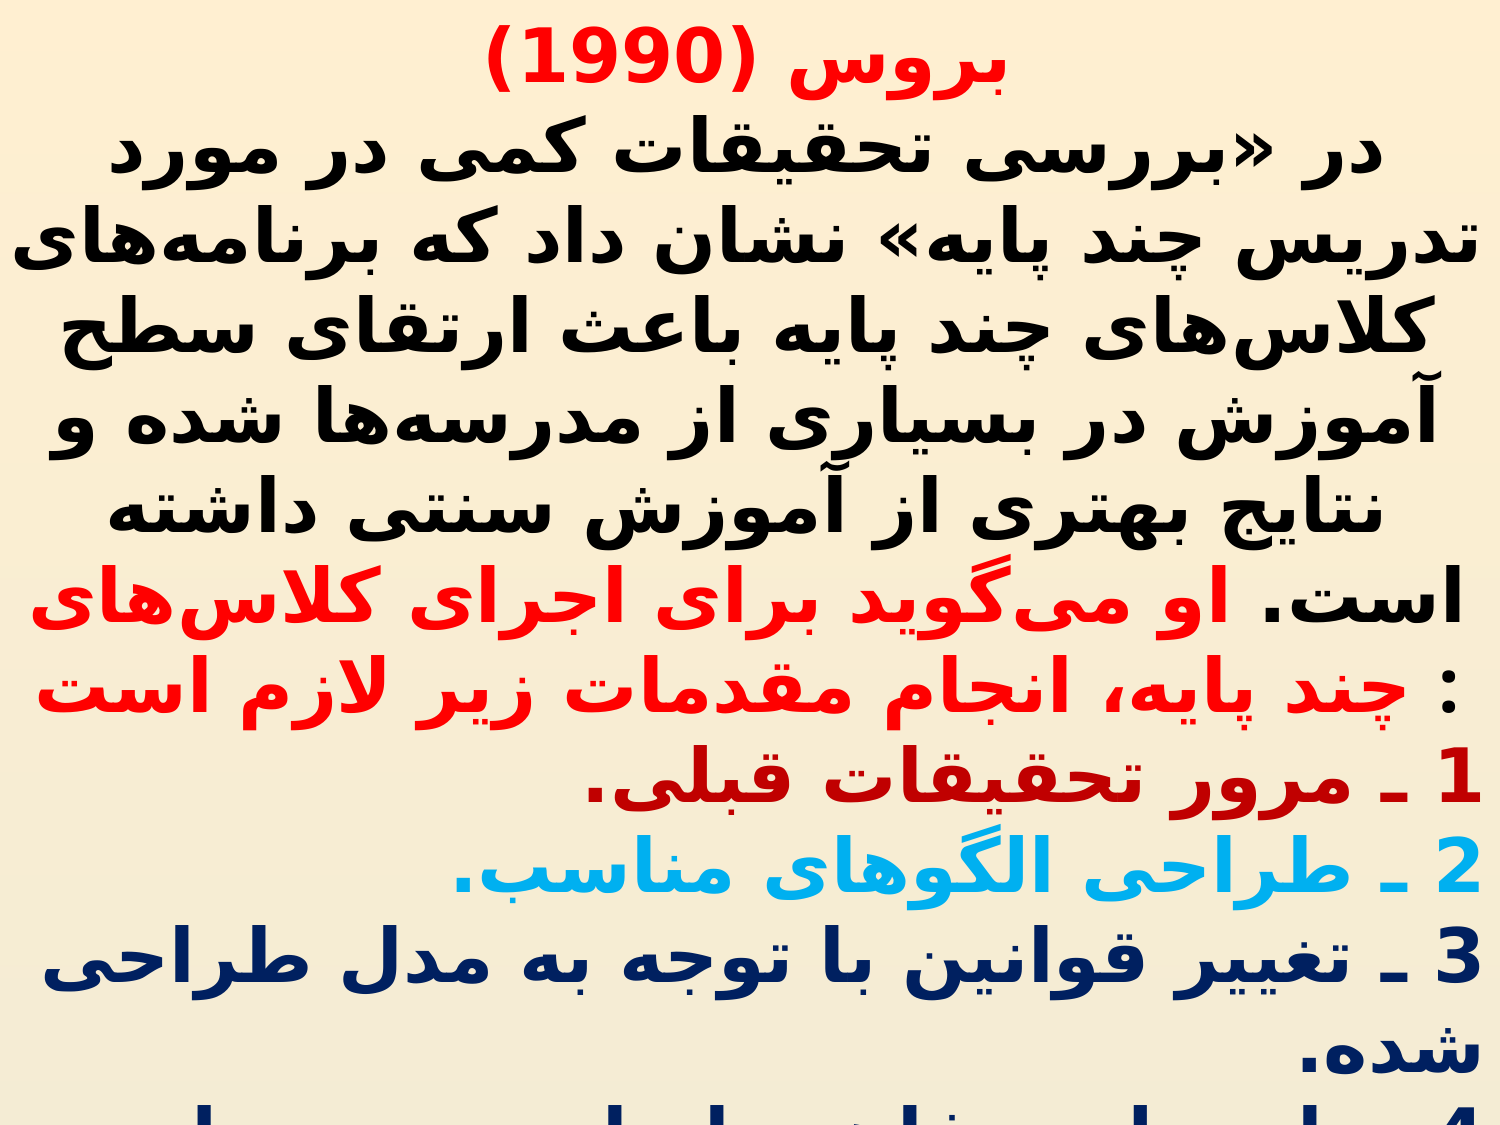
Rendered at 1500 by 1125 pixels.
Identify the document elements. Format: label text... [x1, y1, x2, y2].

text_box بروس (1990) در «بررسی تحقیقات کمی در مورد تدریس چند پایه» نشان داد که برنامه‌های کلاس‌های چند پایه باعث ارتقای سطح آموزش در بسیاری از مدرسه‌ها شده و نتایج بهتری از آموزش سنتی داشته است. او می‌گوید برای اجرای کلاس‌های چند پایه، انجام مقدمات زیر لازم است : 1 ـ مرور تحقیقات قبلی. 2 ـ طراحی الگوهای مناسب. 3 ـ تغییر قوانین با توجه به مدل طراحی شده. 4 ـ باز تولید مفاهیم اساسی مربوط به نظریه‌های یادگیری و ویژگی‌های دانش آموزان. 5 ـ زمینه سازی برای تغییر تدریجی ـ تکاملی بلند مدّت . [0, 0, 1500, 1125]
